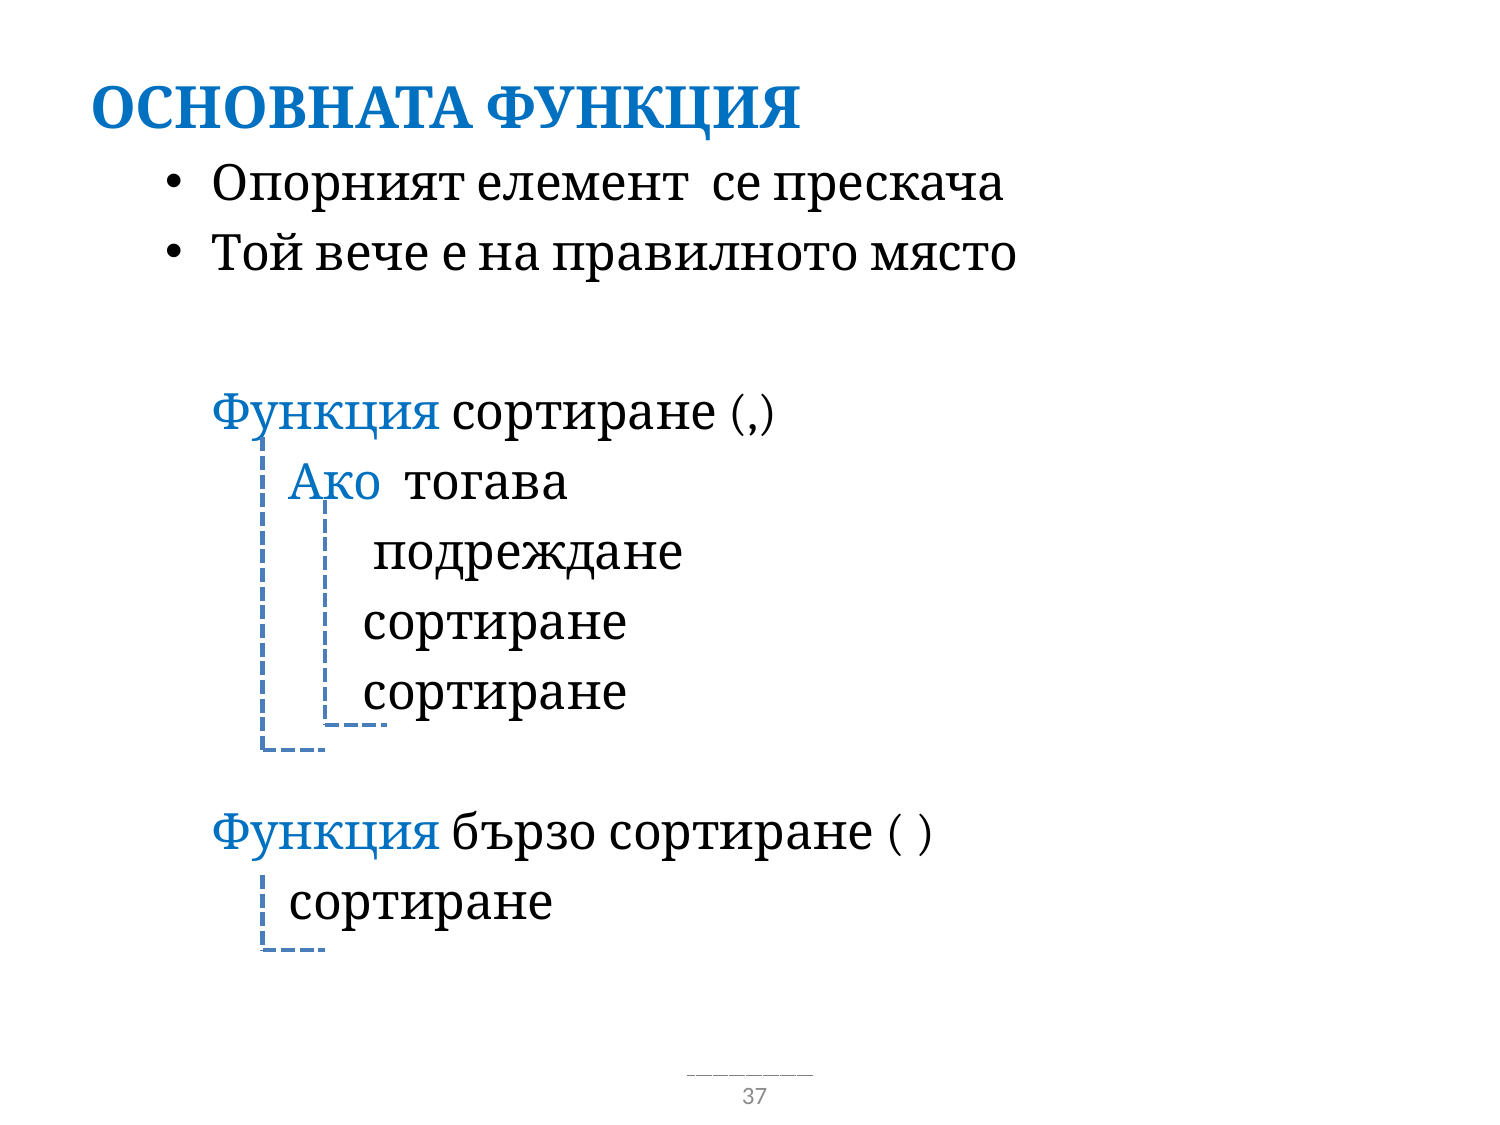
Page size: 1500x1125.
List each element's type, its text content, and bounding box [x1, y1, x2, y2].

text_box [329, 499, 388, 726]
slide_number 37 [579, 1065, 930, 1125]
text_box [262, 437, 326, 751]
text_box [262, 874, 326, 951]
